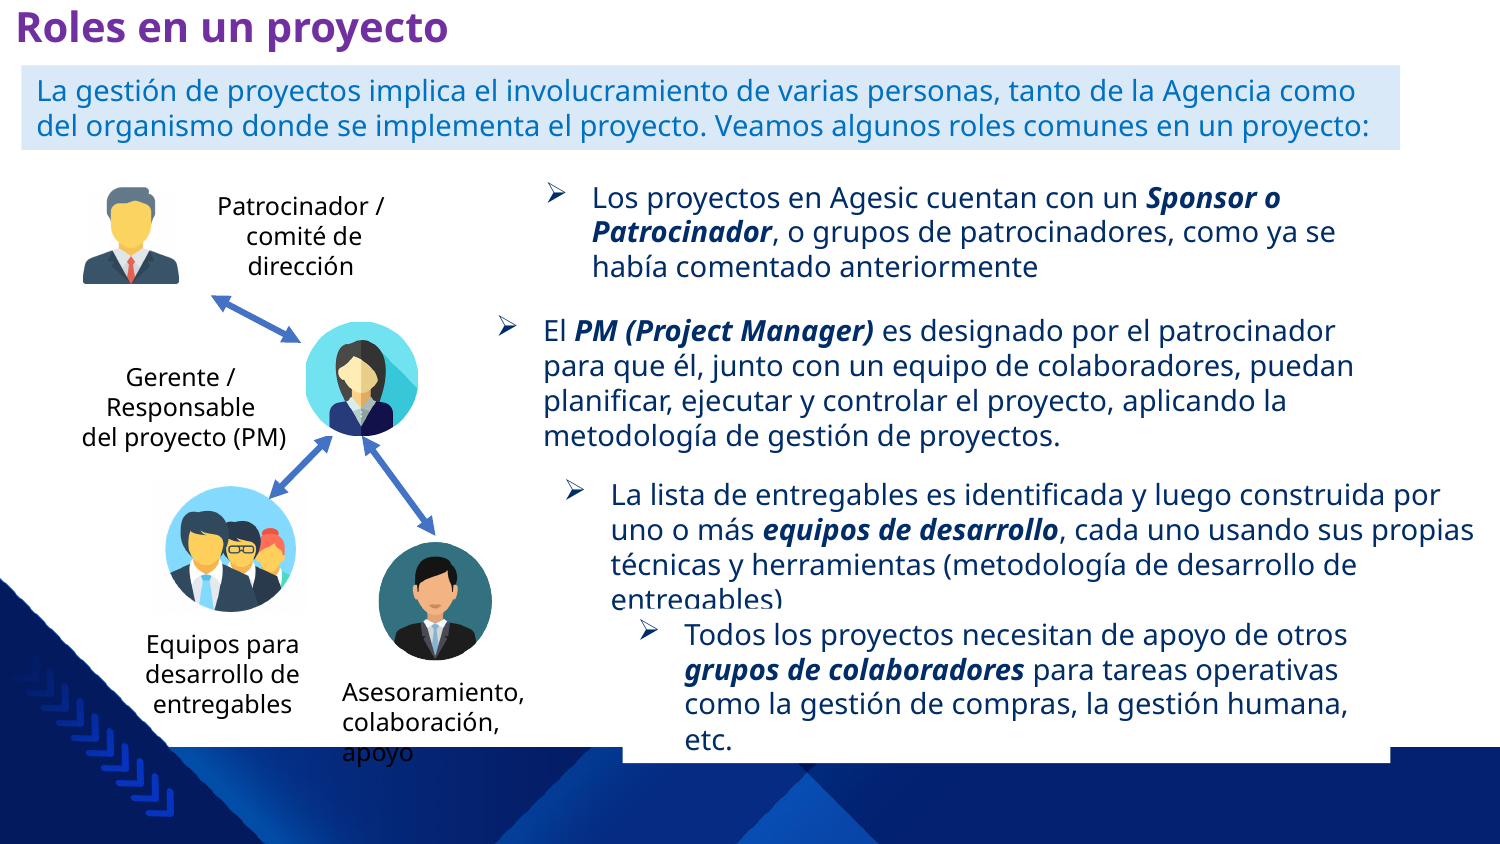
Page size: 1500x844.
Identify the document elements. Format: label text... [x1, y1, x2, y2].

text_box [83, 470, 321, 728]
title Roles en un proyecto [0, 0, 668, 62]
text_box La lista de entregables es identificada y luego construida por uno o más equipos de desarrollo, cada uno usando sus propias técnicas y herramientas (metodología de desarrollo de entregables) [587, 469, 1500, 624]
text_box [83, 182, 433, 284]
text_box Los proyectos en Agesic cuentan con un Sponsor o Patrocinador, o grupos de patrocinadores, como ya se había comentado anteriormente [530, 171, 1415, 292]
text_box Todos los proyectos necesitan de apoyo de otros grupos de colaboradores para tareas operativas como la gestión de compras, la gestión humana, etc. [622, 608, 1391, 764]
picture [0, 0, 1500, 844]
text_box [49, 295, 418, 461]
text_box La gestión de proyectos implica el involucramiento de varias personas, tanto de la Agencia como del organismo donde se implementa el proyecto. Veamos algunos roles comunes en un proyecto: [21, 65, 1401, 150]
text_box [326, 435, 581, 746]
text_box El PM (Project Manager) es designado por el patrocinador para que él, junto con un equipo de colaboradores, puedan planificar, ejecutar y controlar el proyecto, aplicando la metodología de gestión de proyectos. [481, 304, 1401, 460]
